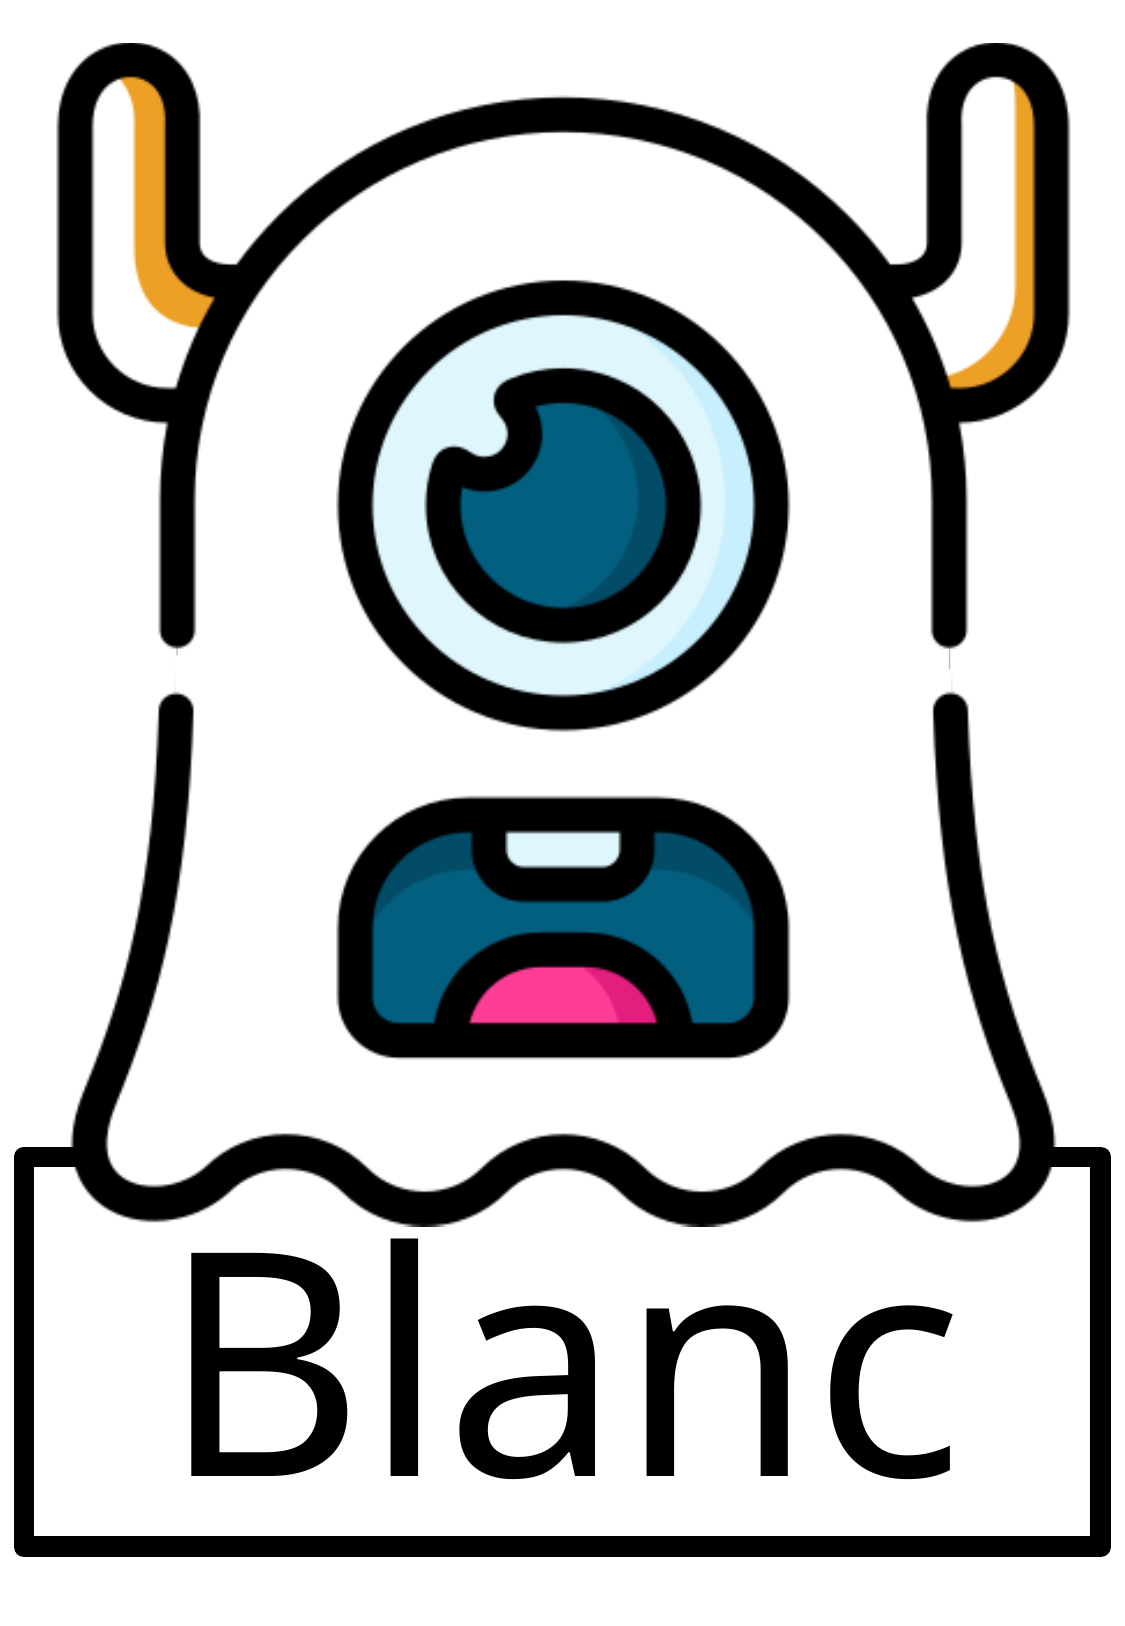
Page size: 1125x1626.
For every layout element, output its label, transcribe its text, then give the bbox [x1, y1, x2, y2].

text_box Blanc [24, 1227, 1101, 1547]
picture [0, 43, 1125, 1227]
